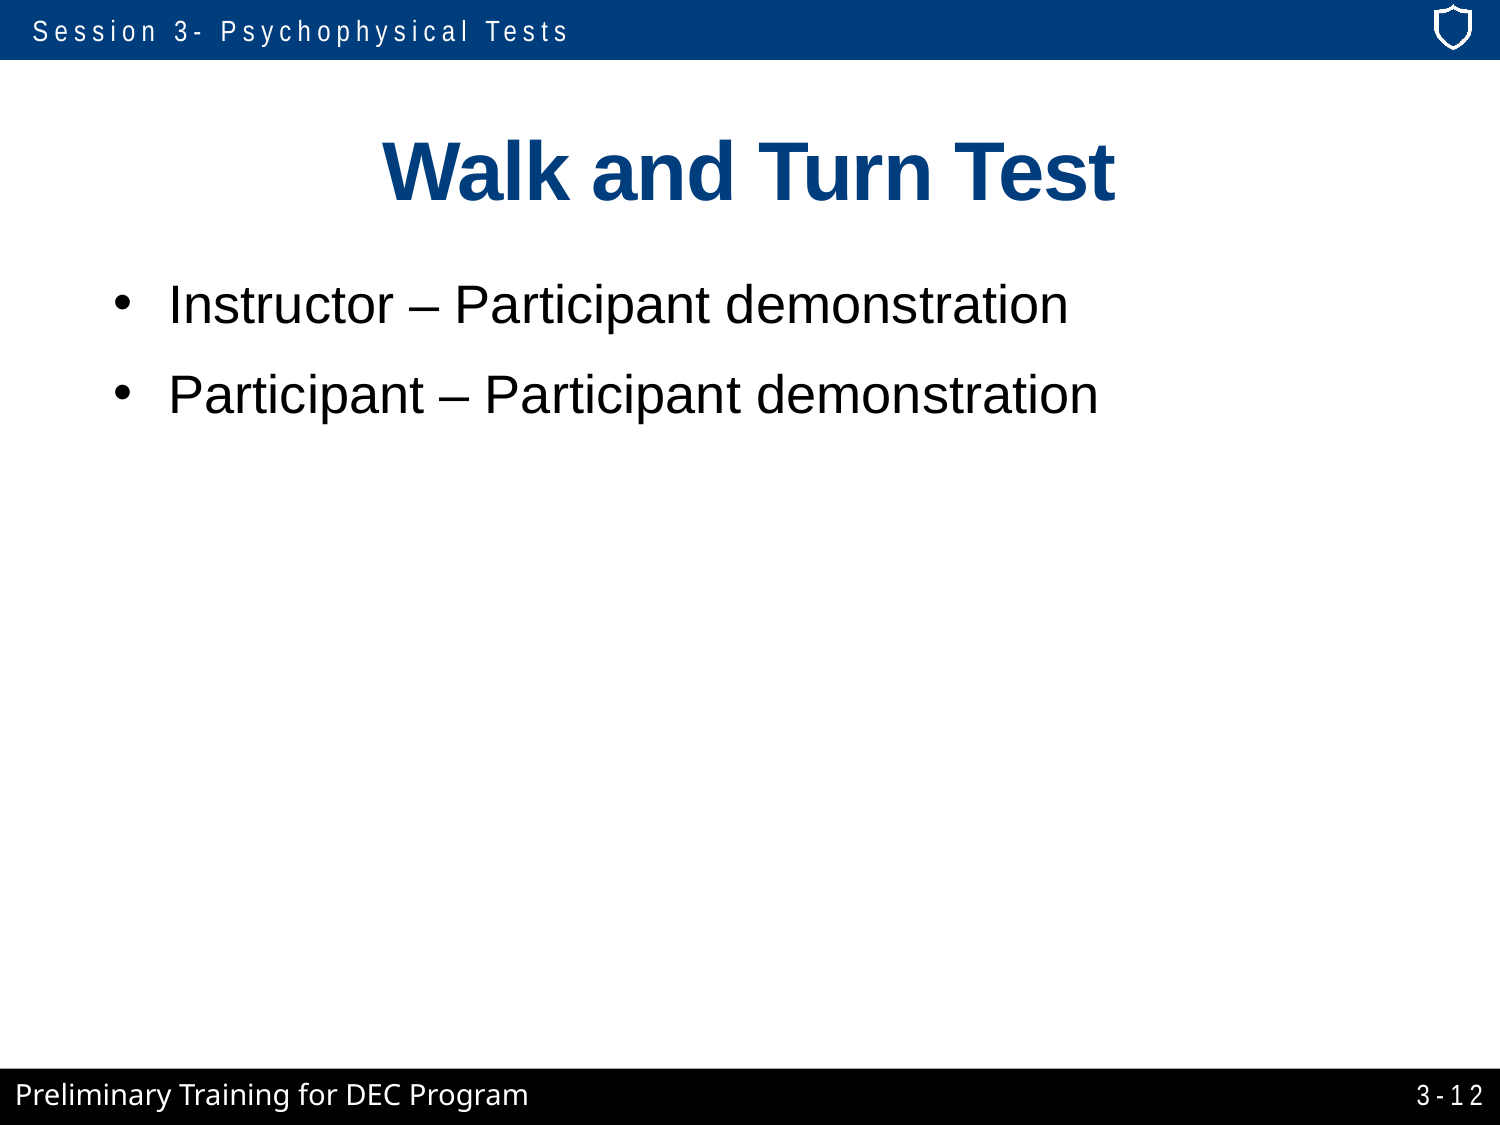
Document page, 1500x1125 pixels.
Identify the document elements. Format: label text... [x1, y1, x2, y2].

title Walk and Turn Test [75, 75, 1425, 225]
list Instructor – Participant demonstration Participant – Participant demonstration [75, 261, 1425, 1050]
picture [1434, 4, 1472, 50]
slide_number 3-12 [1218, 1063, 1499, 1124]
